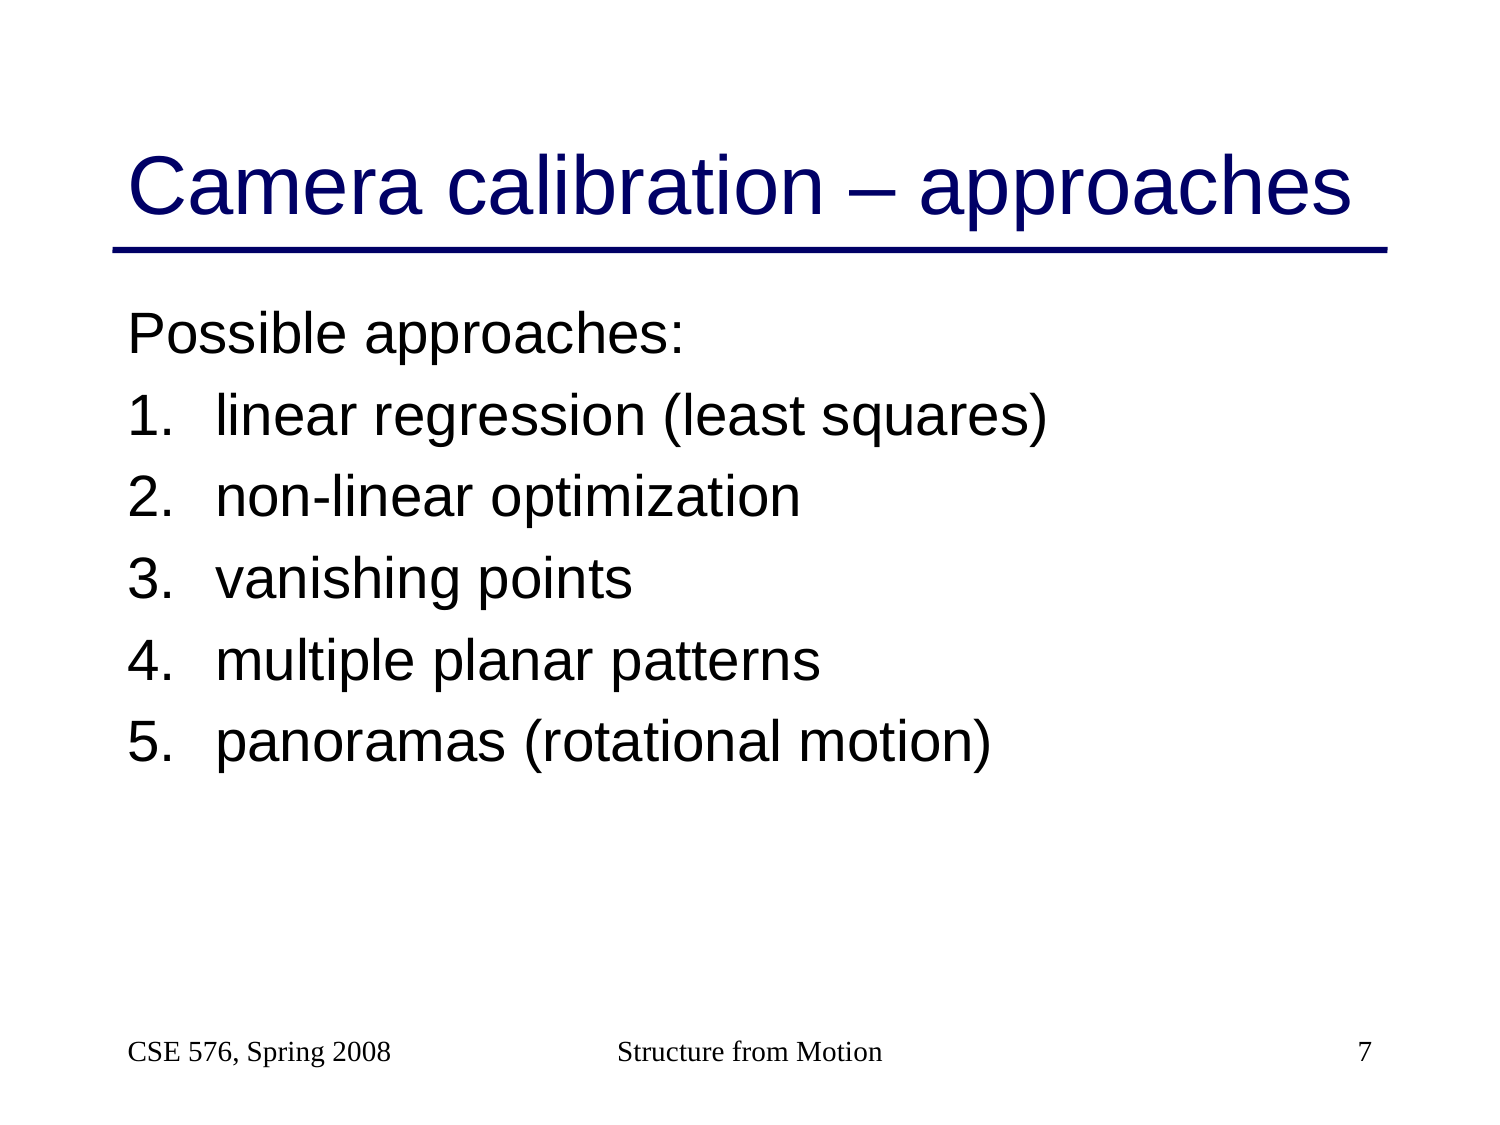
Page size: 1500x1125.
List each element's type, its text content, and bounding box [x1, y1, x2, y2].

slide_number 7 [1074, 1025, 1388, 1100]
slide_number CSE 576, Spring 2008 [112, 1025, 425, 1100]
list Possible approaches: linear regression (least squares) non-linear optimization vanishing points multiple planar patterns panoramas (rotational motion) [112, 287, 1388, 1000]
footer Structure from Motion [450, 1025, 1050, 1100]
title Camera calibration – approaches [112, 99, 1388, 263]
